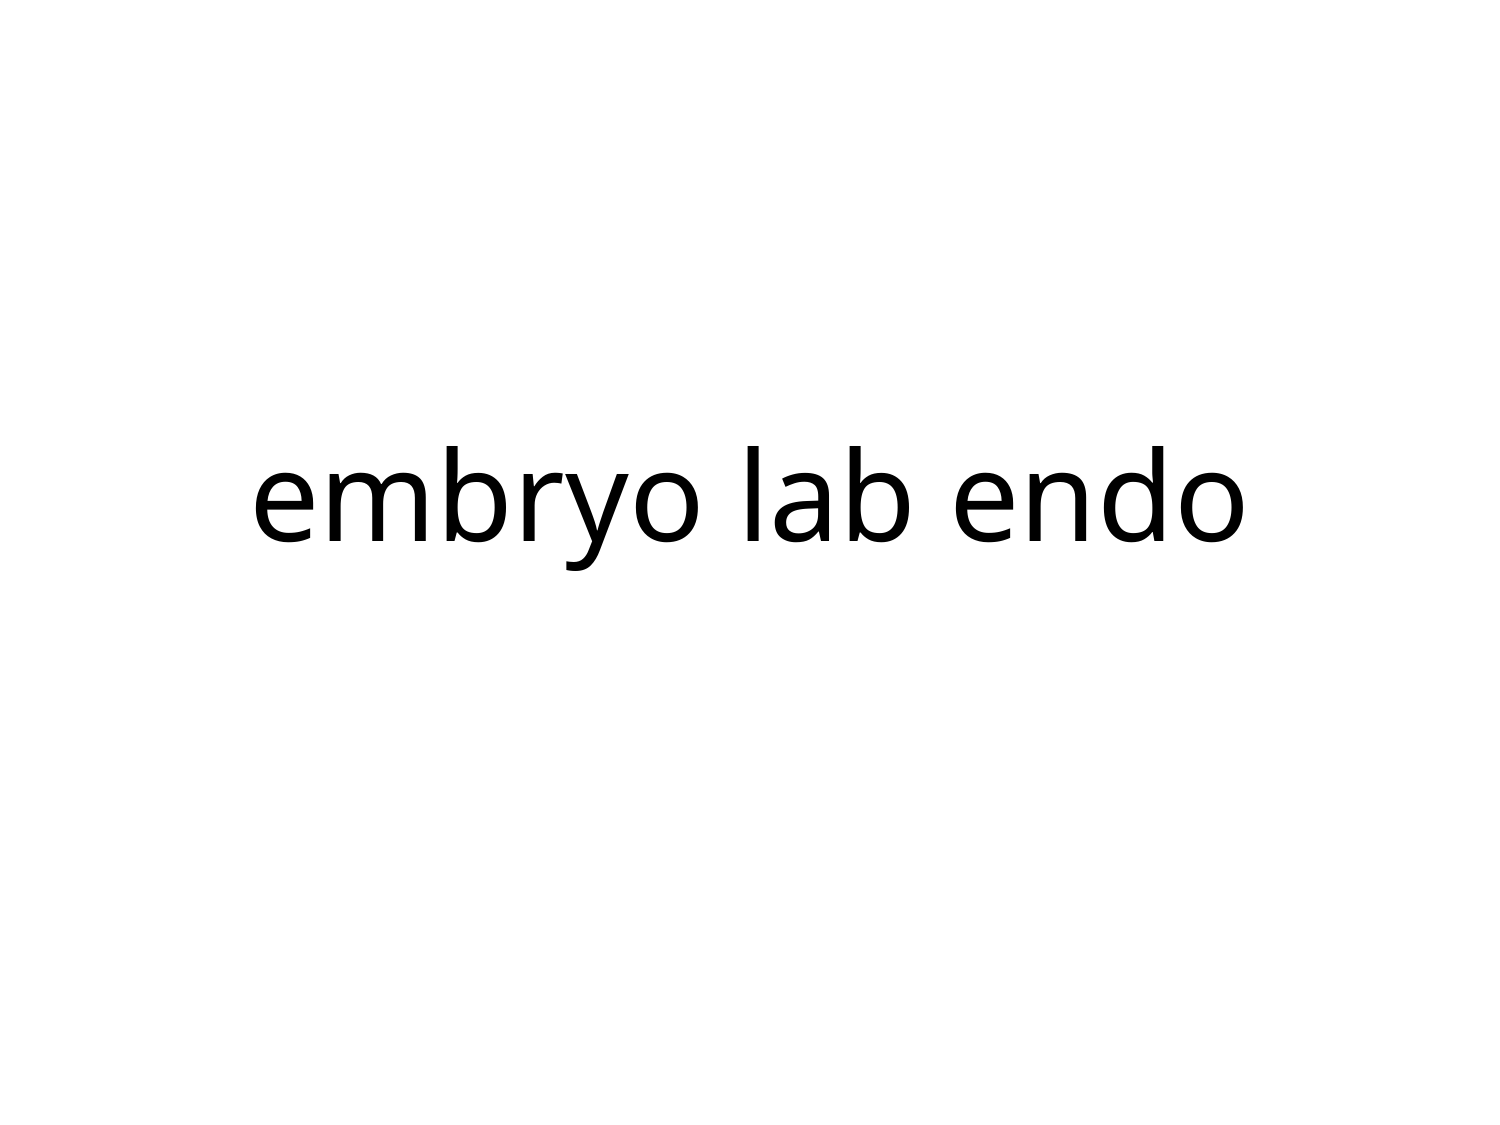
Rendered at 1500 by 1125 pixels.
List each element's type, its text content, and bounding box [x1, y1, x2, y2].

title embryo lab endo [112, 184, 1388, 576]
